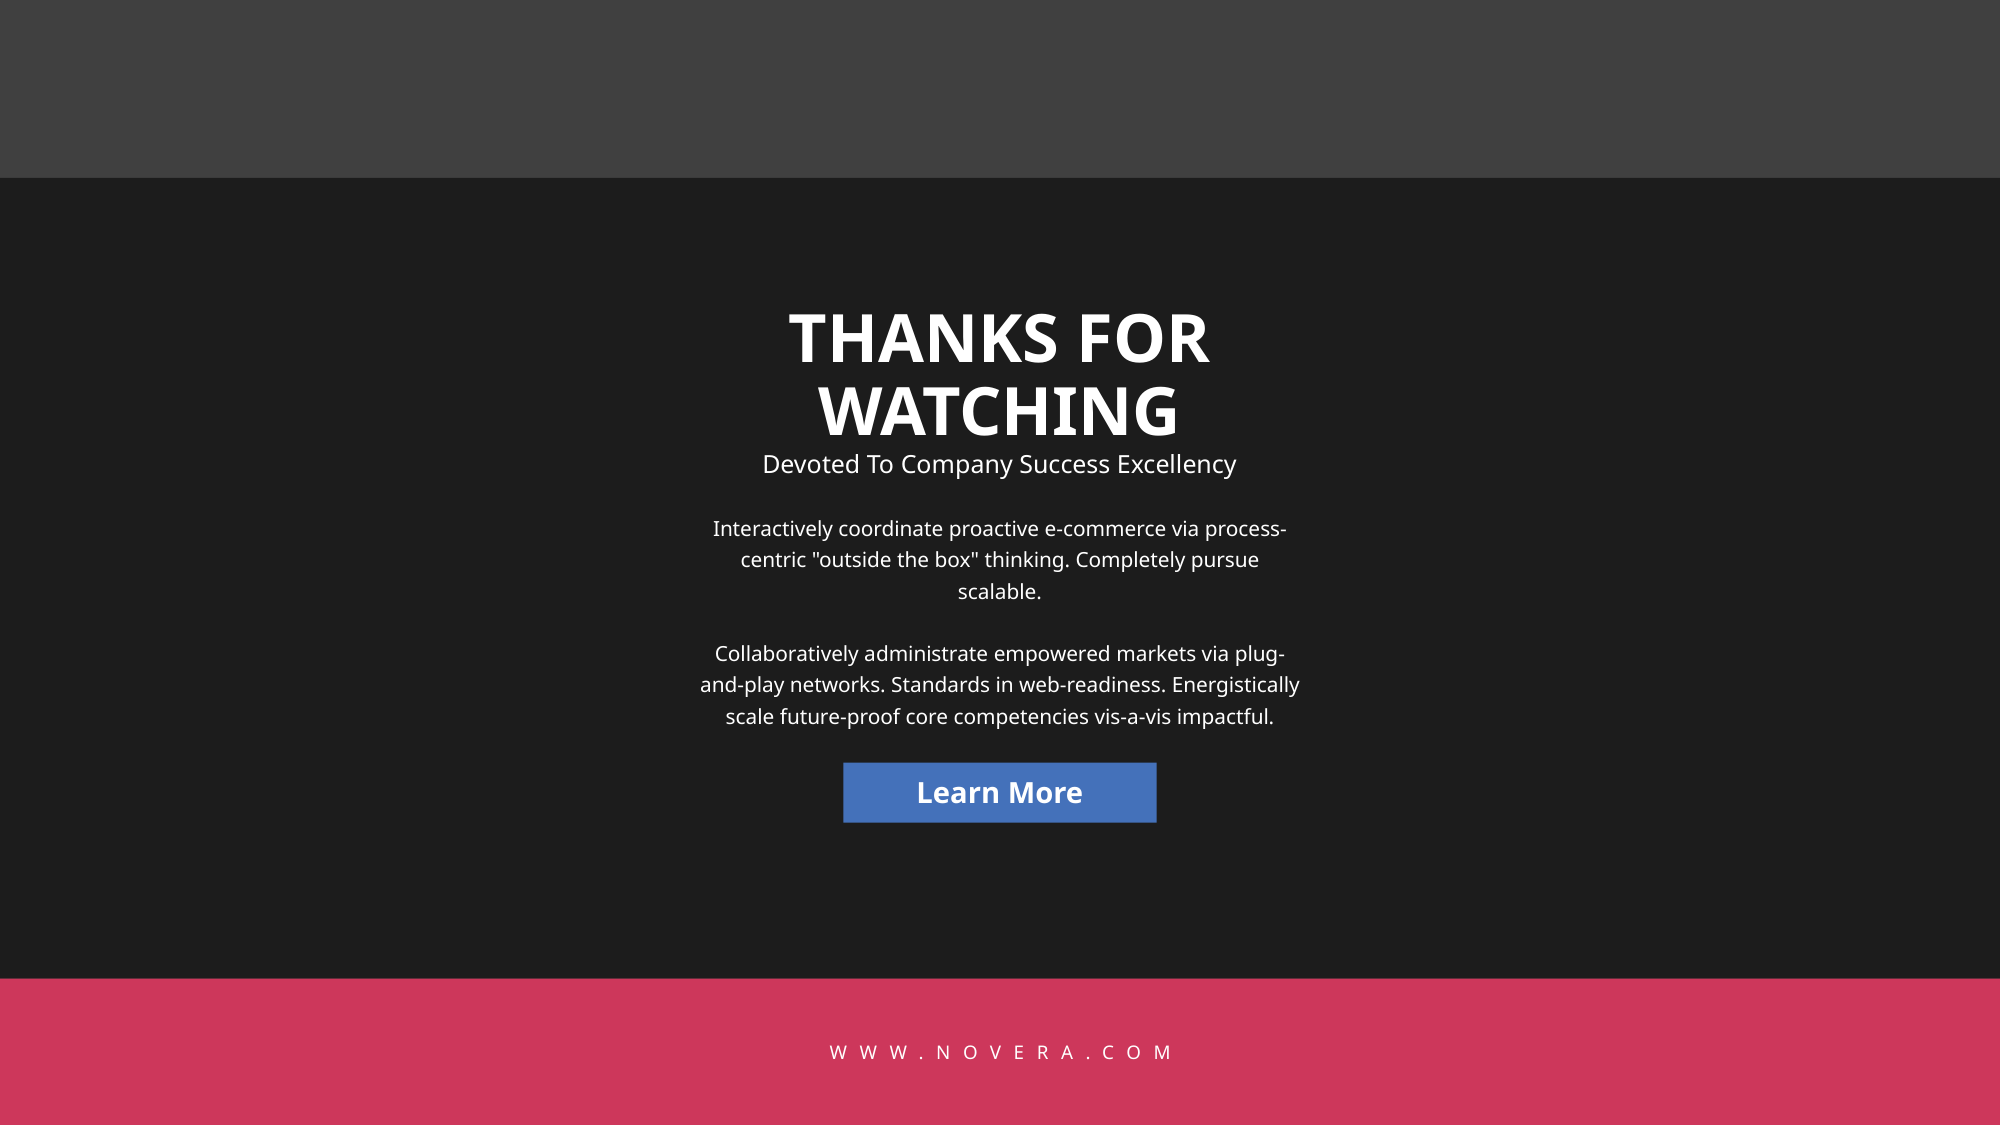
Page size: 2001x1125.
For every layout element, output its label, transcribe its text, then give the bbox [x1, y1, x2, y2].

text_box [698, 302, 1302, 697]
text_box WWW.NOVERA.COM [812, 1040, 1188, 1064]
text_box [0, 979, 2000, 1125]
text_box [843, 762, 1157, 823]
picture [0, 146, 2000, 979]
